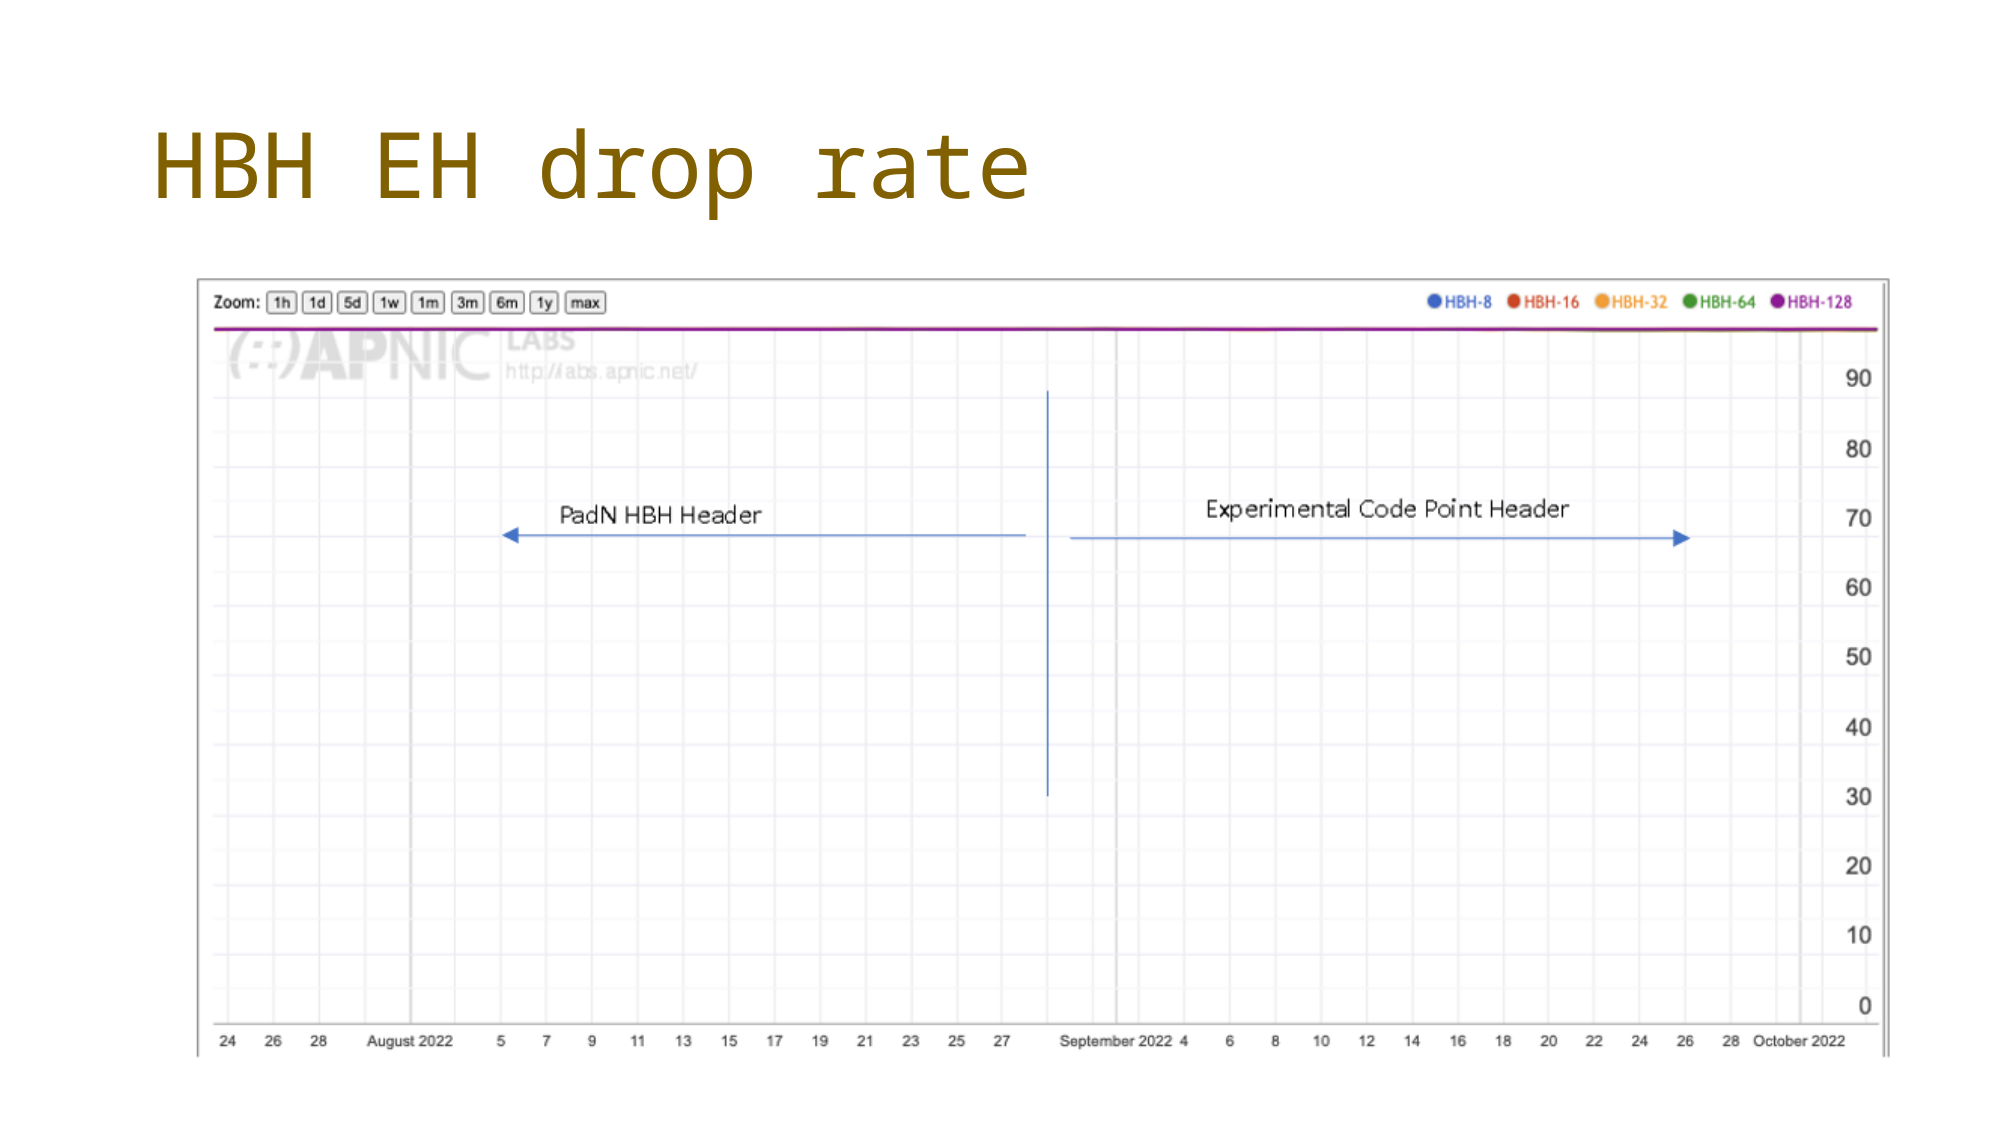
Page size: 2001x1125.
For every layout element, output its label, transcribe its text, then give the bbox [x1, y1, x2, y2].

title HBH EH drop rate [137, 59, 1863, 278]
picture [179, 256, 1923, 1090]
